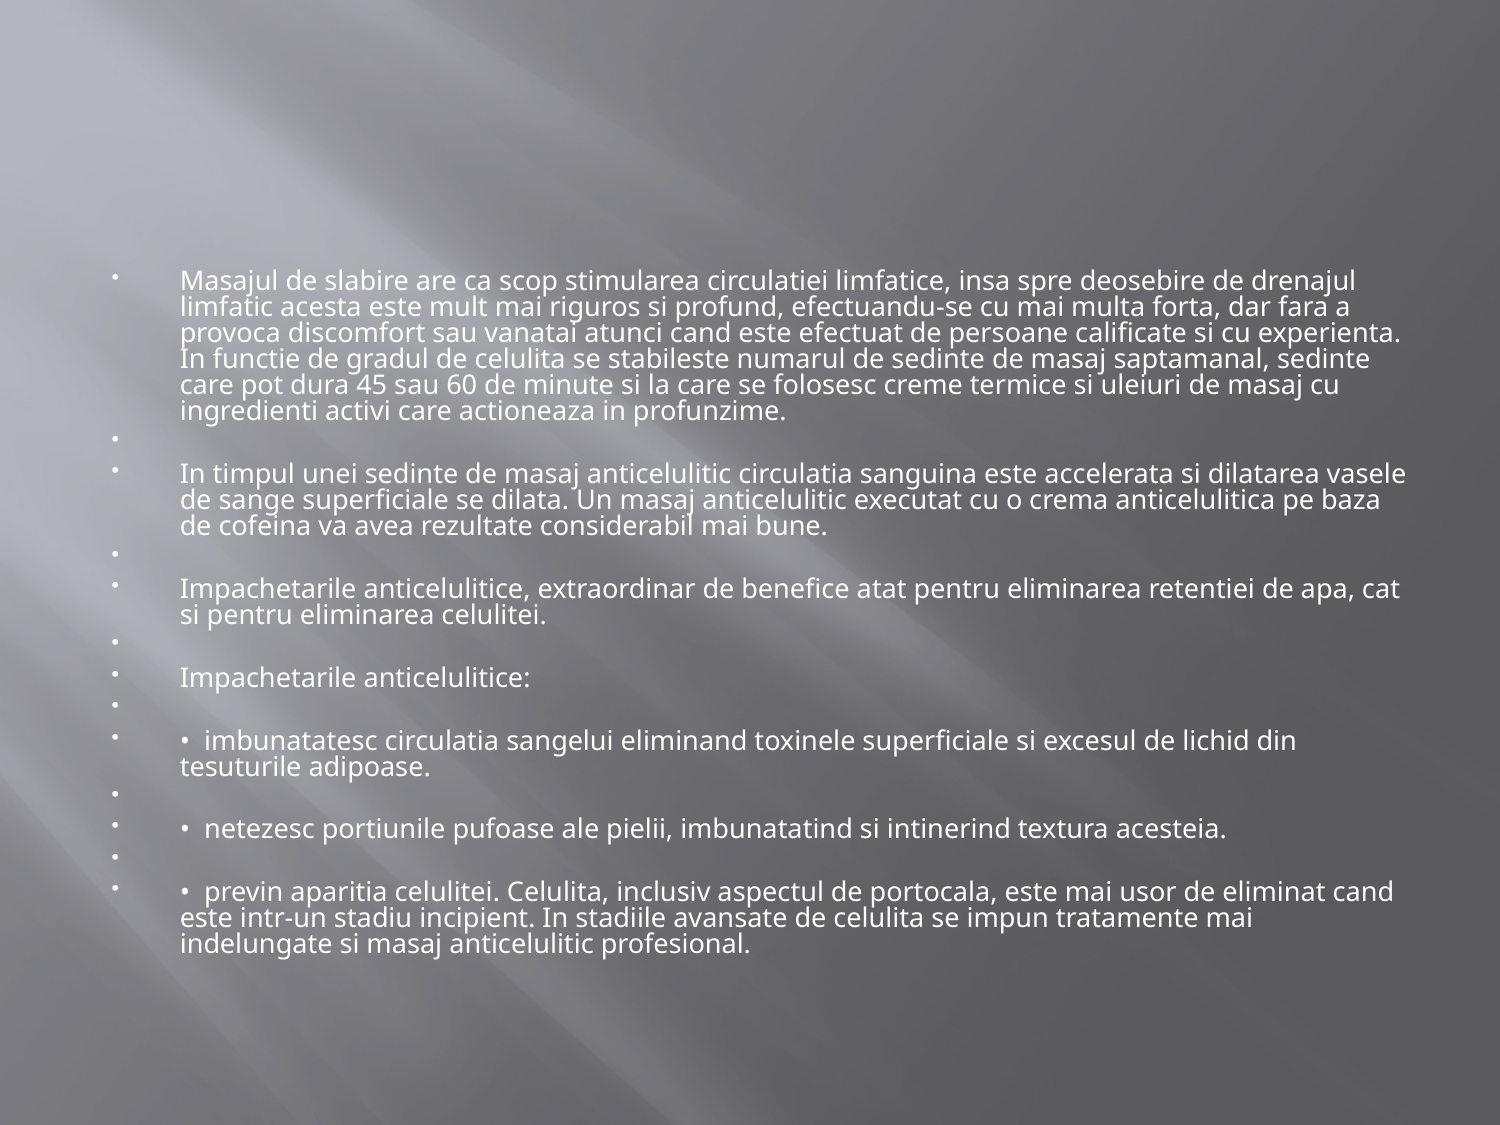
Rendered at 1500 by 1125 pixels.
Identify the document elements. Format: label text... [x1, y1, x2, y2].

list Masajul de slabire are ca scop stimularea circulatiei limfatice, insa spre deosebire de drenajul limfatic acesta este mult mai riguros si profund, efectuandu-se cu mai multa forta, dar fara a provoca discomfort sau vanatai atunci cand este efectuat de persoane calificate si cu experienta. In functie de gradul de celulita se stabileste numarul de sedinte de masaj saptamanal, sedinte care pot dura 45 sau 60 de minute si la care se folosesc creme termice si uleiuri de masaj cu ingredienti activi care actioneaza in profunzime. In timpul unei sedinte de masaj anticelulitic circulatia sanguina este accelerata si dilatarea vasele de sange superficiale se dilata. Un masaj anticelulitic executat cu o crema anticelulitica pe baza de cofeina va avea rezultate considerabil mai bune. Impachetarile anticelulitice, extraordinar de benefice atat pentru eliminarea retentiei de apa, cat si pentru eliminarea celulitei. Impachetarile anticelulitice: • imbunatatesc circulatia sangelui eliminand toxinele superficiale si excesul de lichid din tesuturile adipoase. • netezesc portiunile pufoase ale pielii, imbunatatind si intinerind textura acesteia. • previn aparitia celulitei. Celulita, inclusiv aspectul de portocala, este mai usor de eliminat cand este intr-un stadiu incipient. In stadiile avansate de celulita se impun tratamente mai indelungate si masaj anticelulitic profesional. [74, 262, 1426, 1036]
